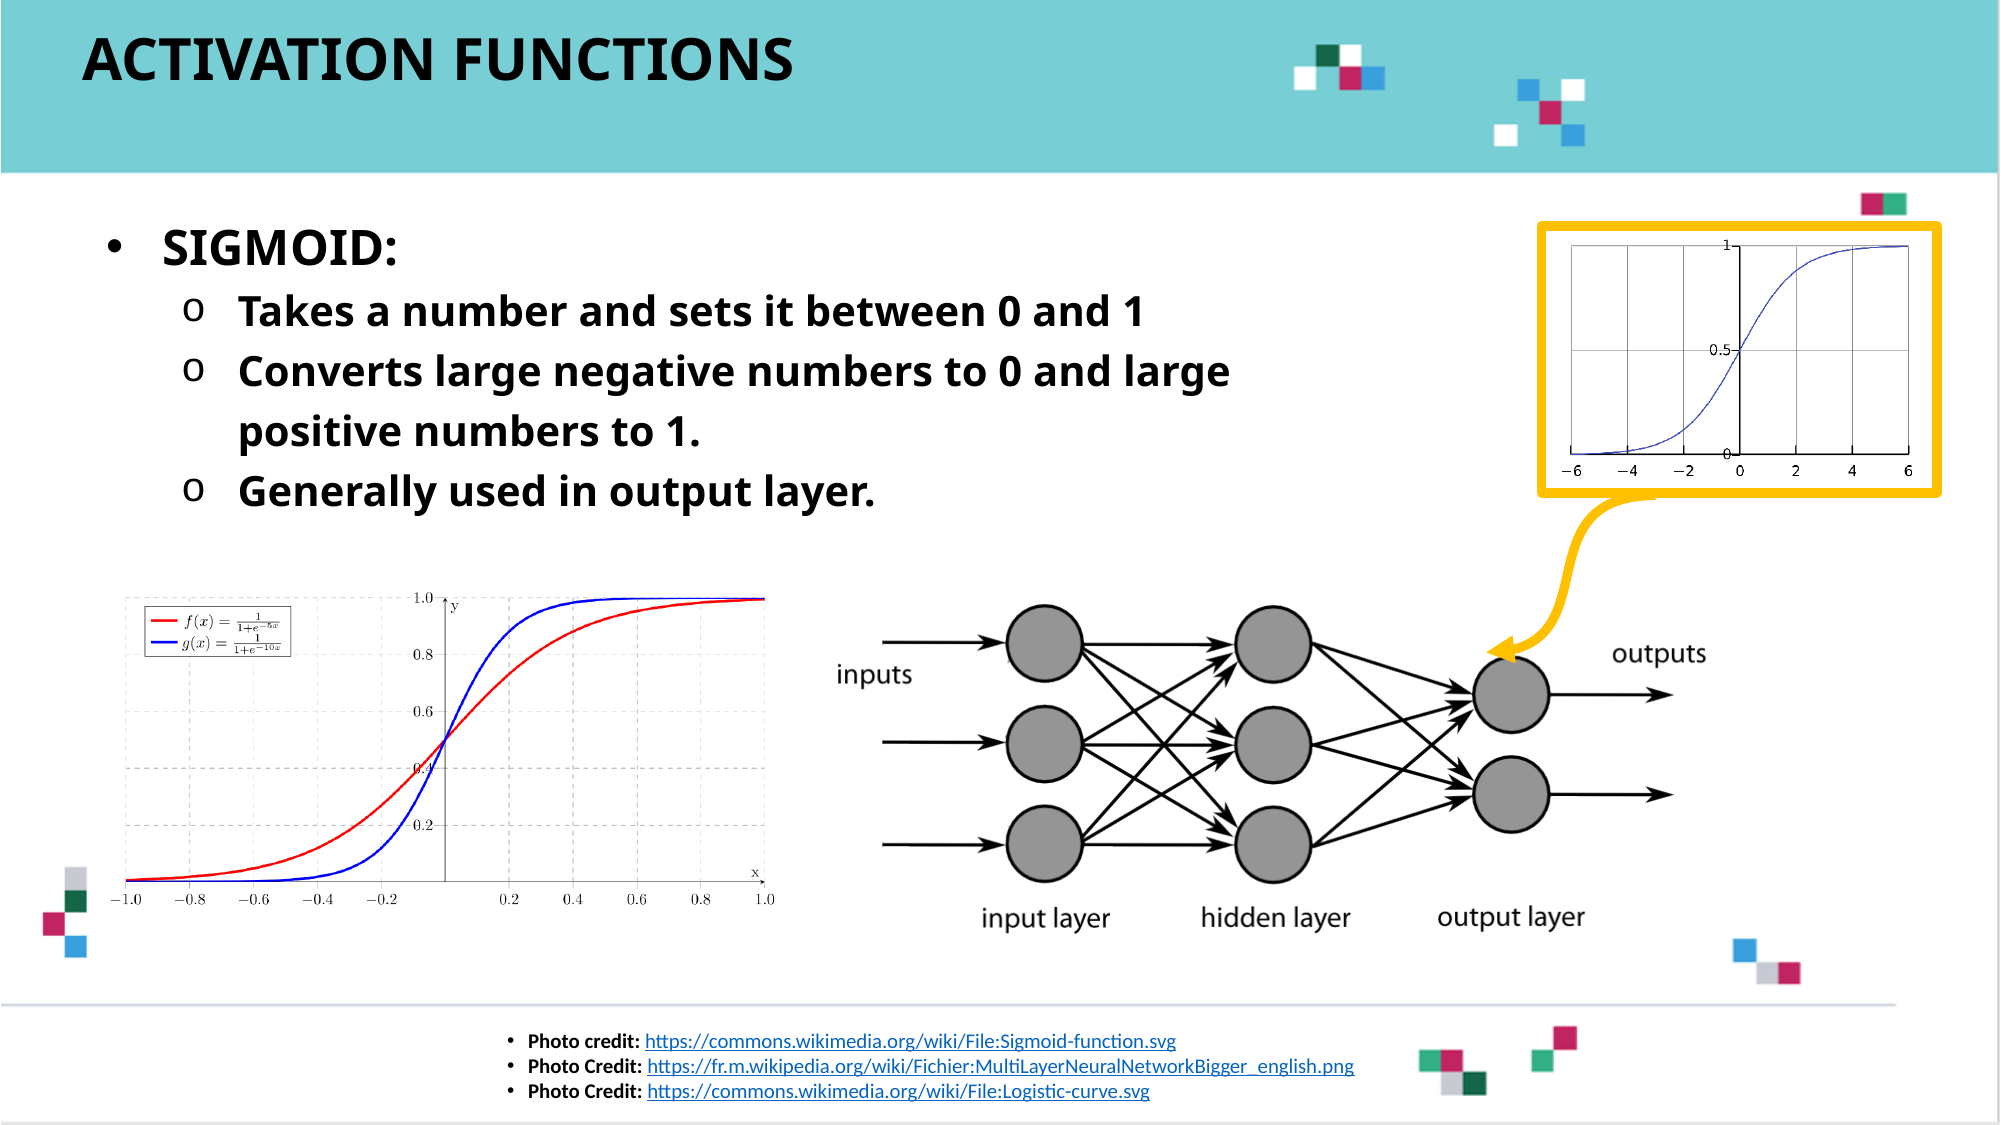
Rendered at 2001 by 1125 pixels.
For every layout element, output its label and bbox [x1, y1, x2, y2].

picture [1, 0, 2000, 1125]
text_box [1486, 495, 1656, 653]
